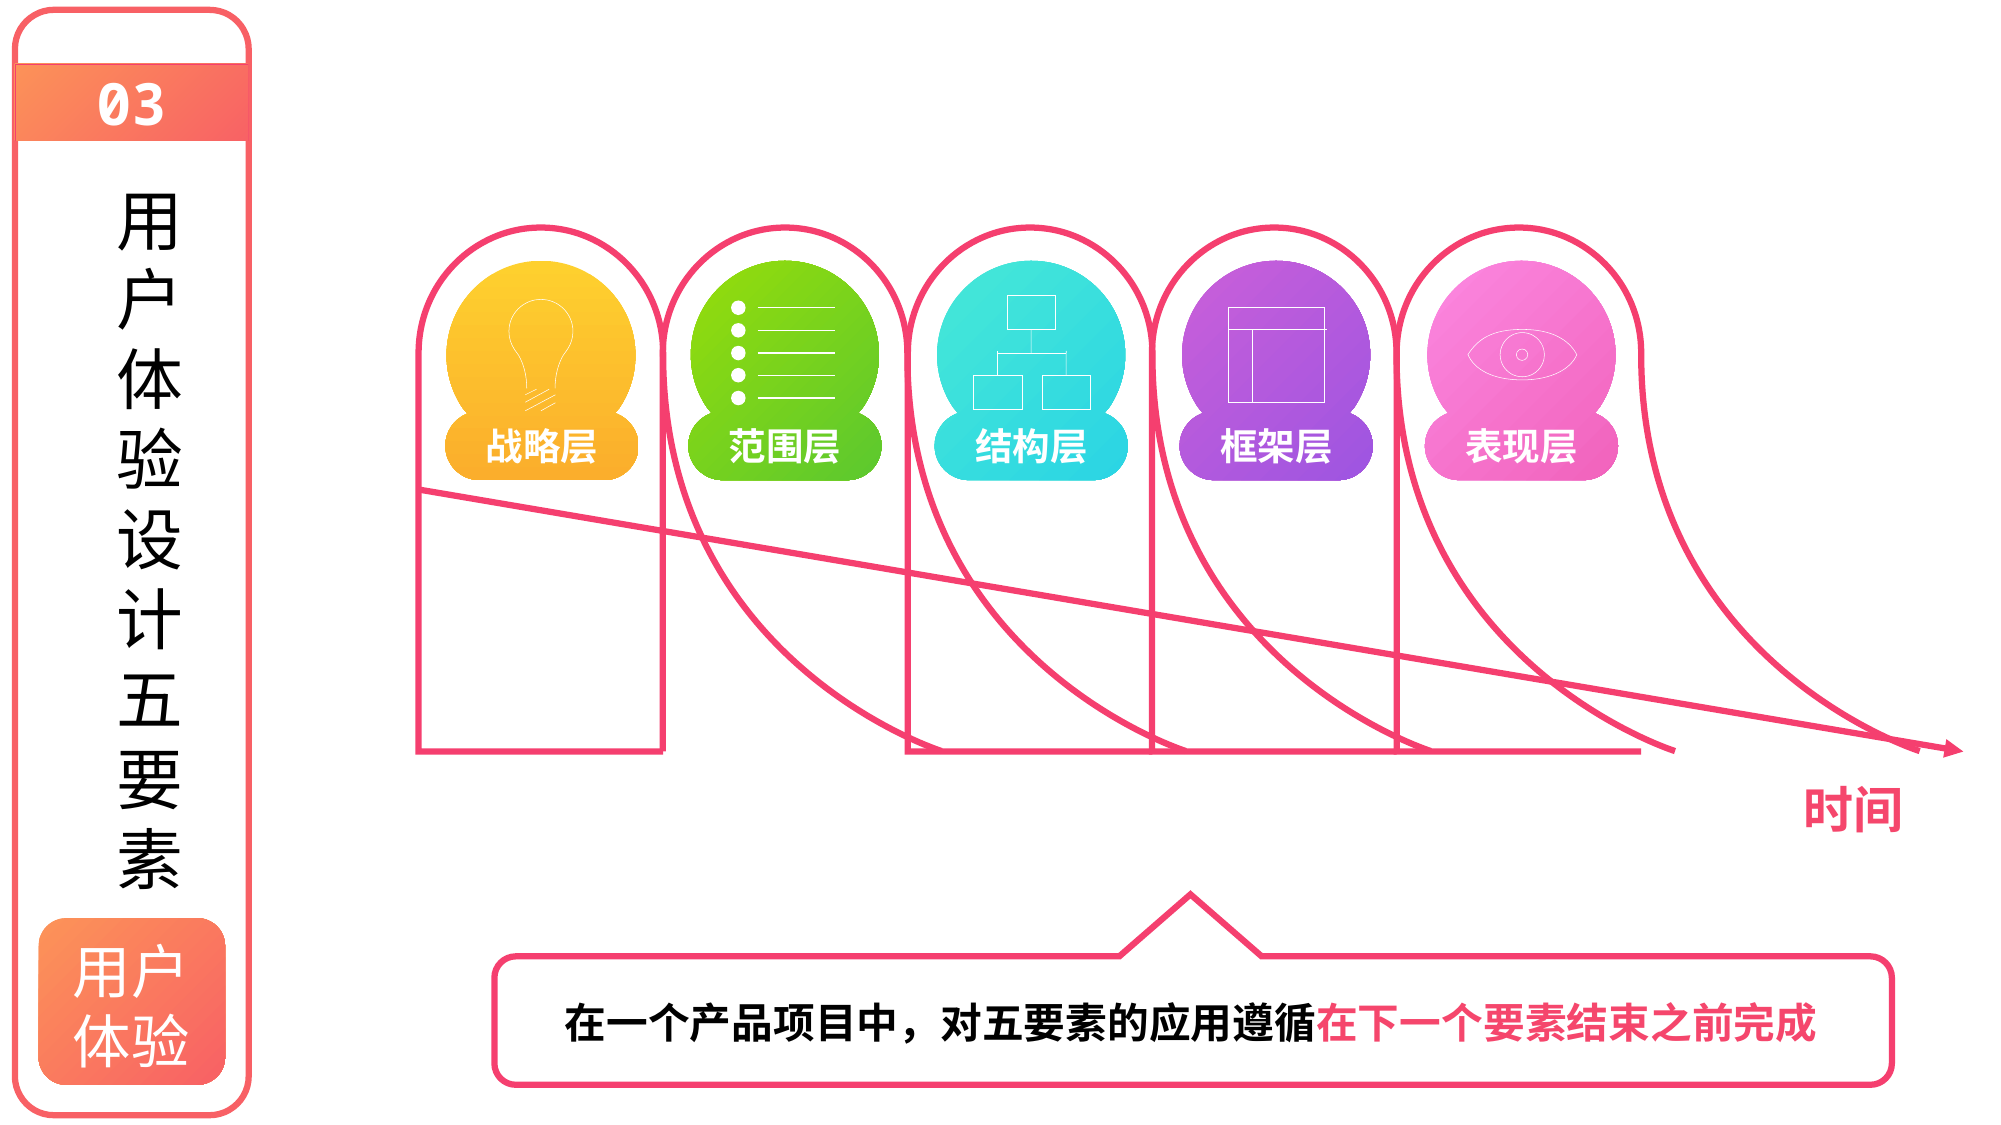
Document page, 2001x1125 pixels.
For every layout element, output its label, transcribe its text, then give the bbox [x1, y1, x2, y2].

text_box 范围层 [687, 410, 883, 482]
text_box [445, 259, 637, 413]
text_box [1228, 307, 1327, 403]
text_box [508, 299, 573, 411]
text_box [417, 226, 664, 753]
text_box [494, 894, 1892, 1085]
text_box 表现层 [1423, 410, 1620, 482]
text_box 战略层 [444, 410, 640, 482]
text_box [973, 295, 1091, 410]
text_box [906, 226, 1152, 751]
text_box [43, 917, 220, 928]
text_box [661, 226, 908, 751]
text_box 用户体验 [38, 928, 224, 1083]
text_box 用户体验设计五要素 [101, 170, 161, 906]
text_box 时间 [1784, 771, 1923, 847]
text_box [1395, 226, 1921, 751]
text_box 03 [14, 63, 249, 142]
text_box [13, 8, 250, 1117]
text_box 结构层 [933, 410, 1129, 482]
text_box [1467, 329, 1577, 380]
text_box [1150, 226, 1397, 751]
text_box 框架层 [1178, 410, 1374, 482]
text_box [734, 303, 836, 403]
